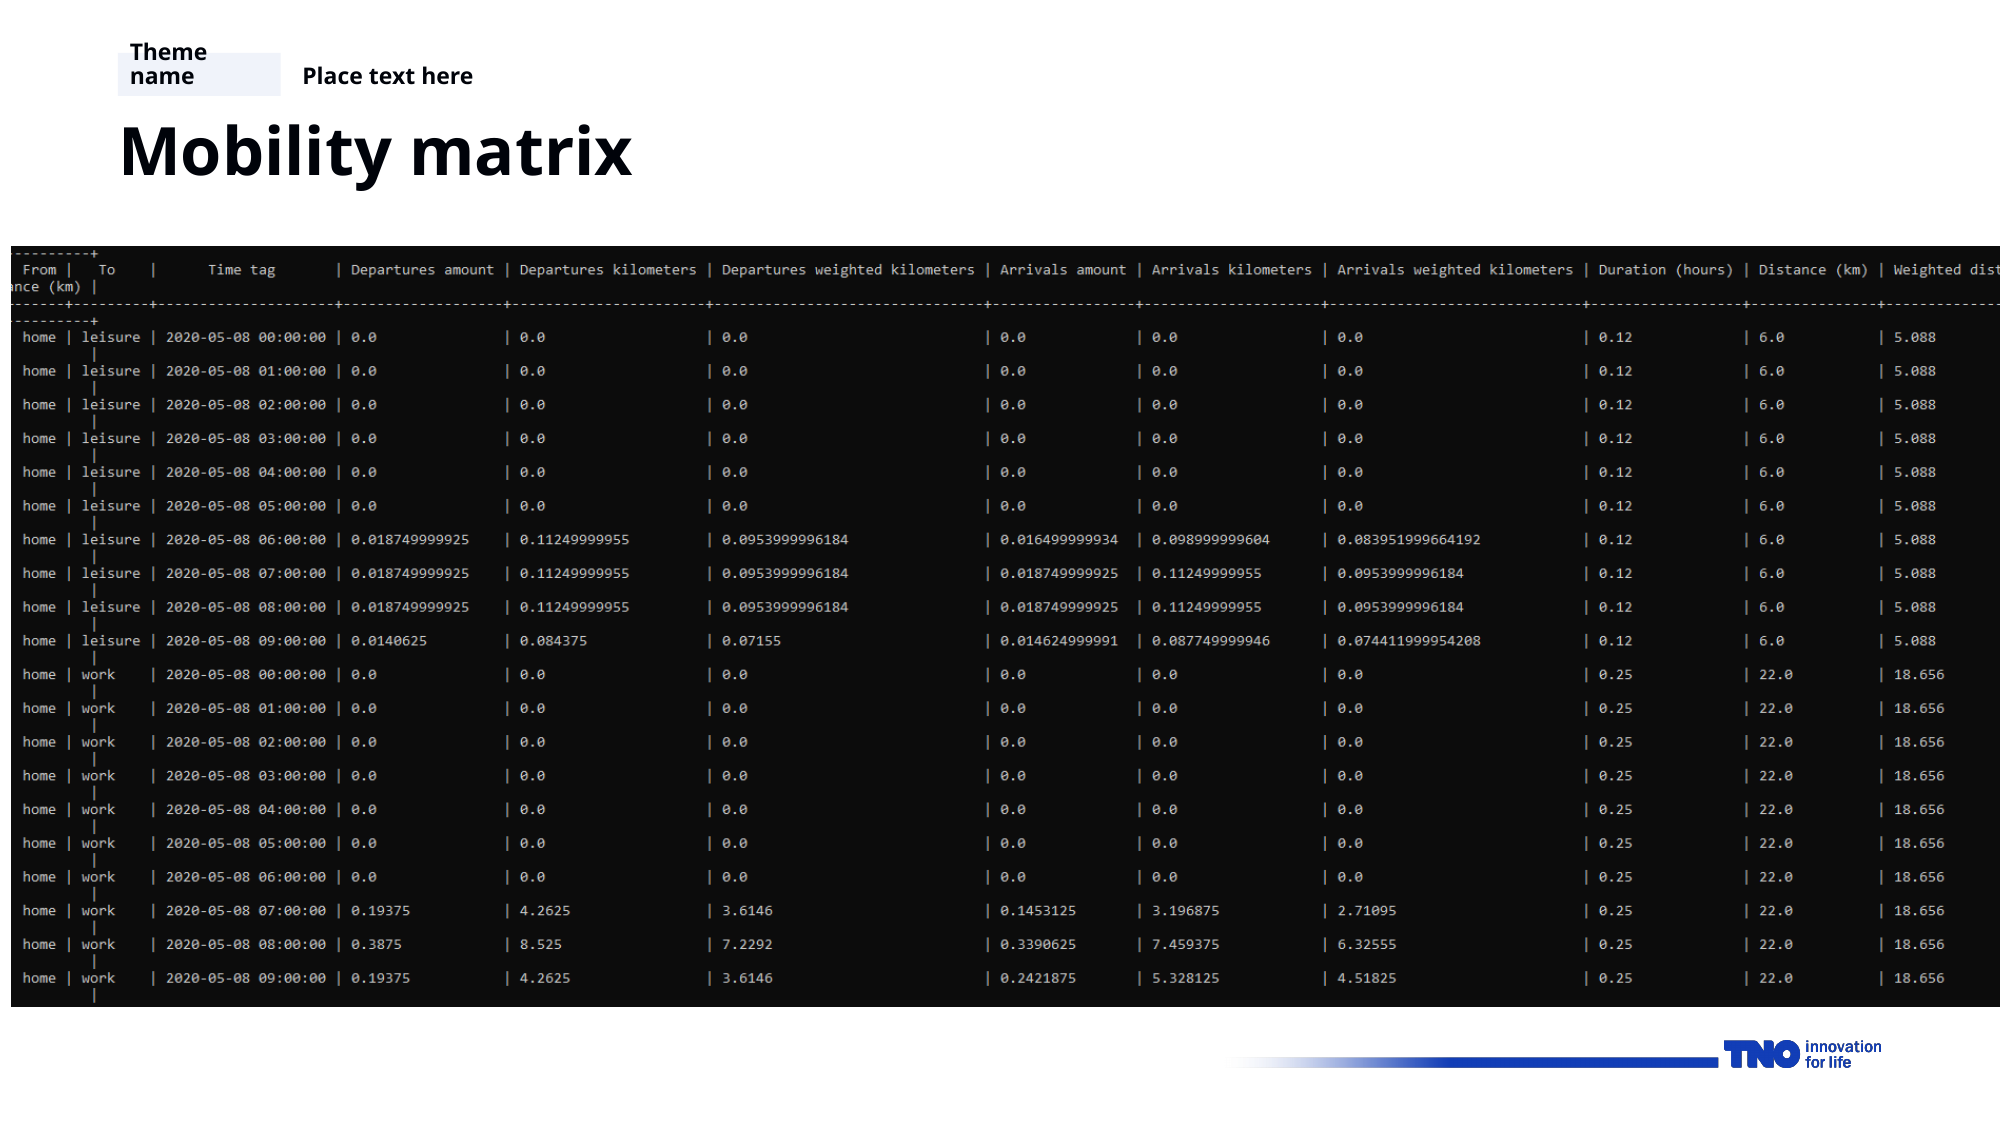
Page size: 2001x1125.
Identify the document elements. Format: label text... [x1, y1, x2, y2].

picture [11, 246, 2000, 1007]
title Mobility matrix [118, 118, 1882, 179]
list Theme name [117, 52, 281, 96]
picture [1222, 1040, 1882, 1068]
list Place text here [302, 54, 1882, 96]
